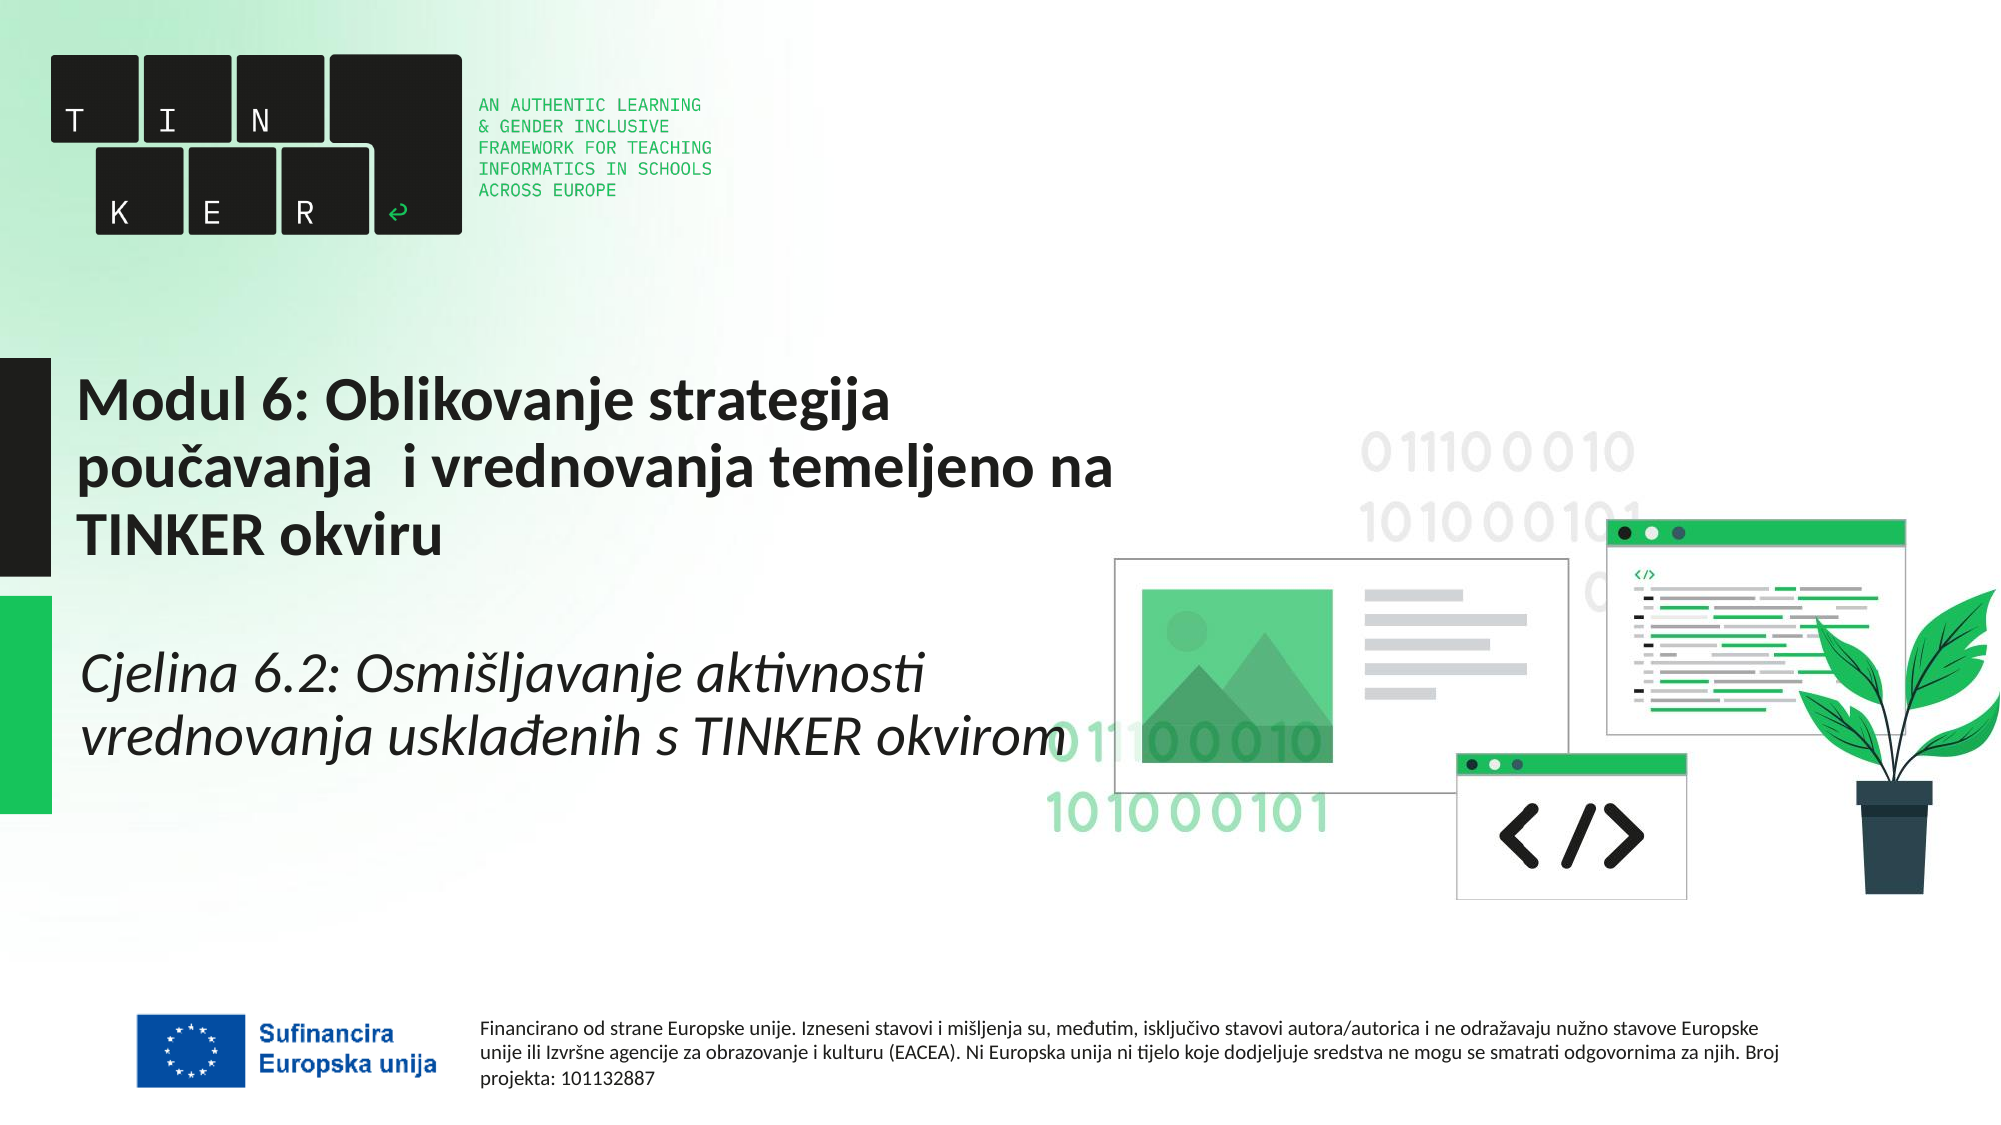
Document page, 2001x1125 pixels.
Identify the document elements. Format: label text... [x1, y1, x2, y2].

picture [0, 0, 843, 1125]
subtitle Cjelina 6.2: Osmišljavanje aktivnosti vrednovanja usklađenih s TINKER okvirom [65, 599, 1197, 812]
title Modul 6: Oblikovanje strategija poučavanja i vrednovanja temeljeno na TINKER okviru [61, 358, 1196, 578]
picture [1047, 431, 2000, 900]
